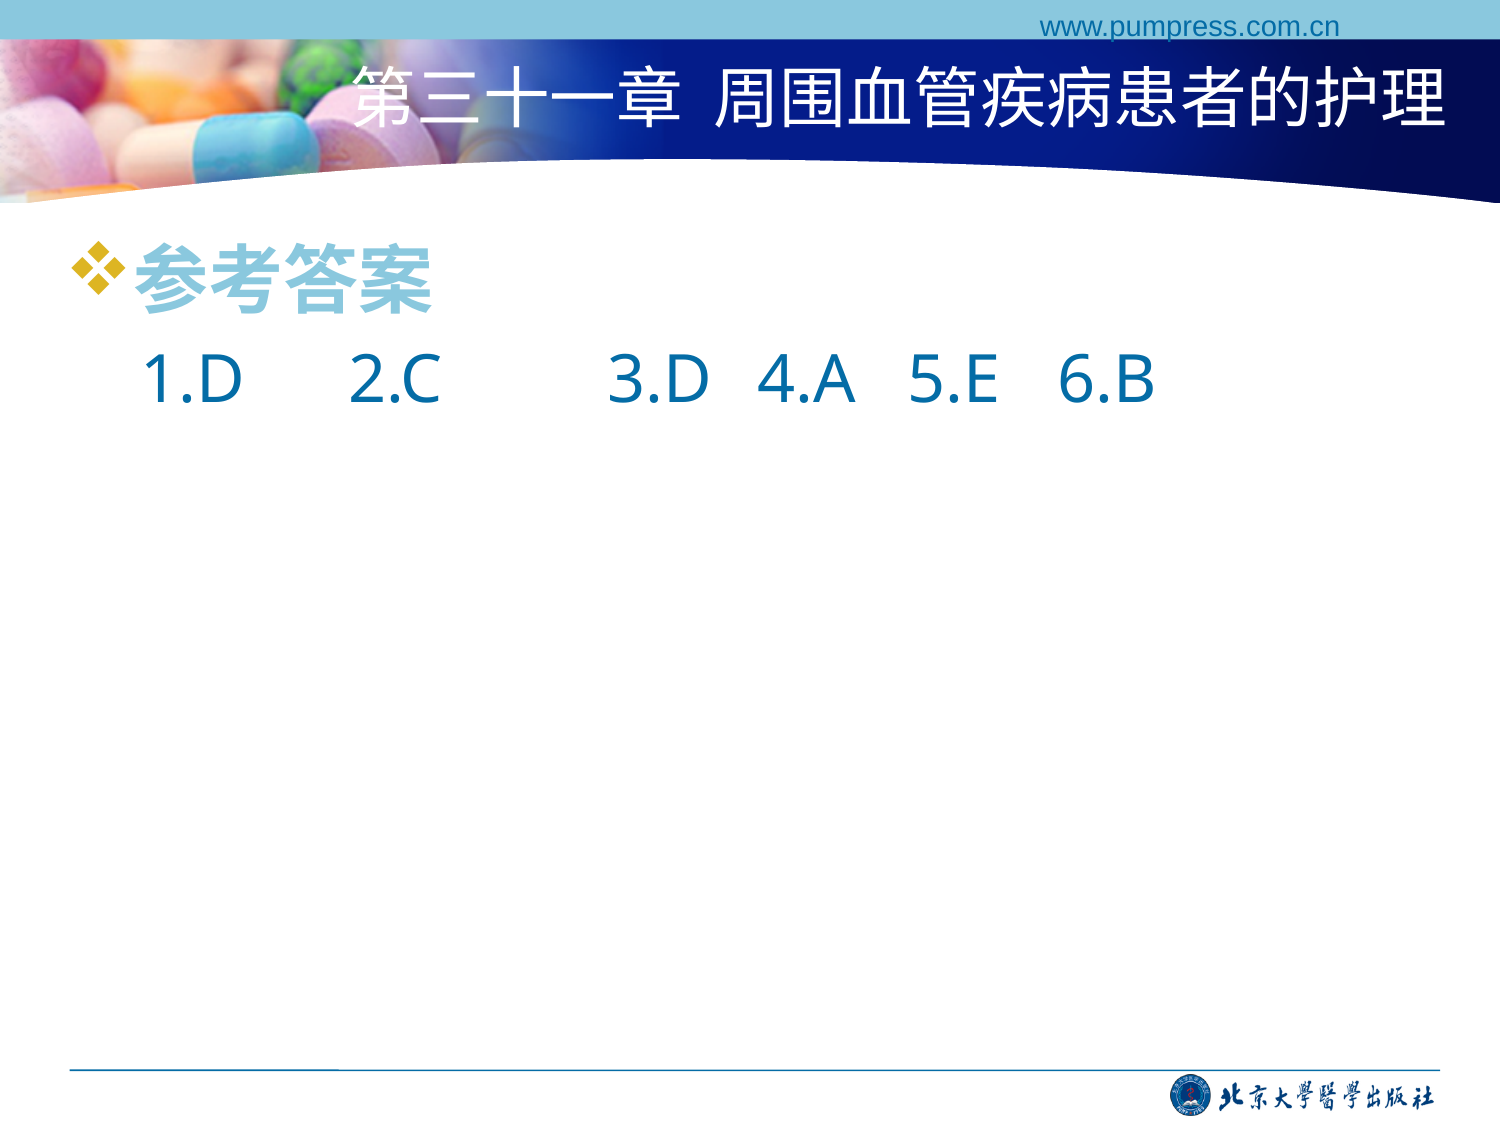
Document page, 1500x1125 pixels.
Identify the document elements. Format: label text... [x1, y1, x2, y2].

list 参考答案 1.D 2.C 3.D 4.A 5.E 6.B [49, 224, 1463, 1026]
picture [1170, 1074, 1436, 1118]
slide_number www.pumpress.com.cn [1025, 0, 1463, 38]
title 第三十一章 周围血管疾病患者的护理 [137, 49, 1463, 143]
picture [0, 40, 1500, 203]
